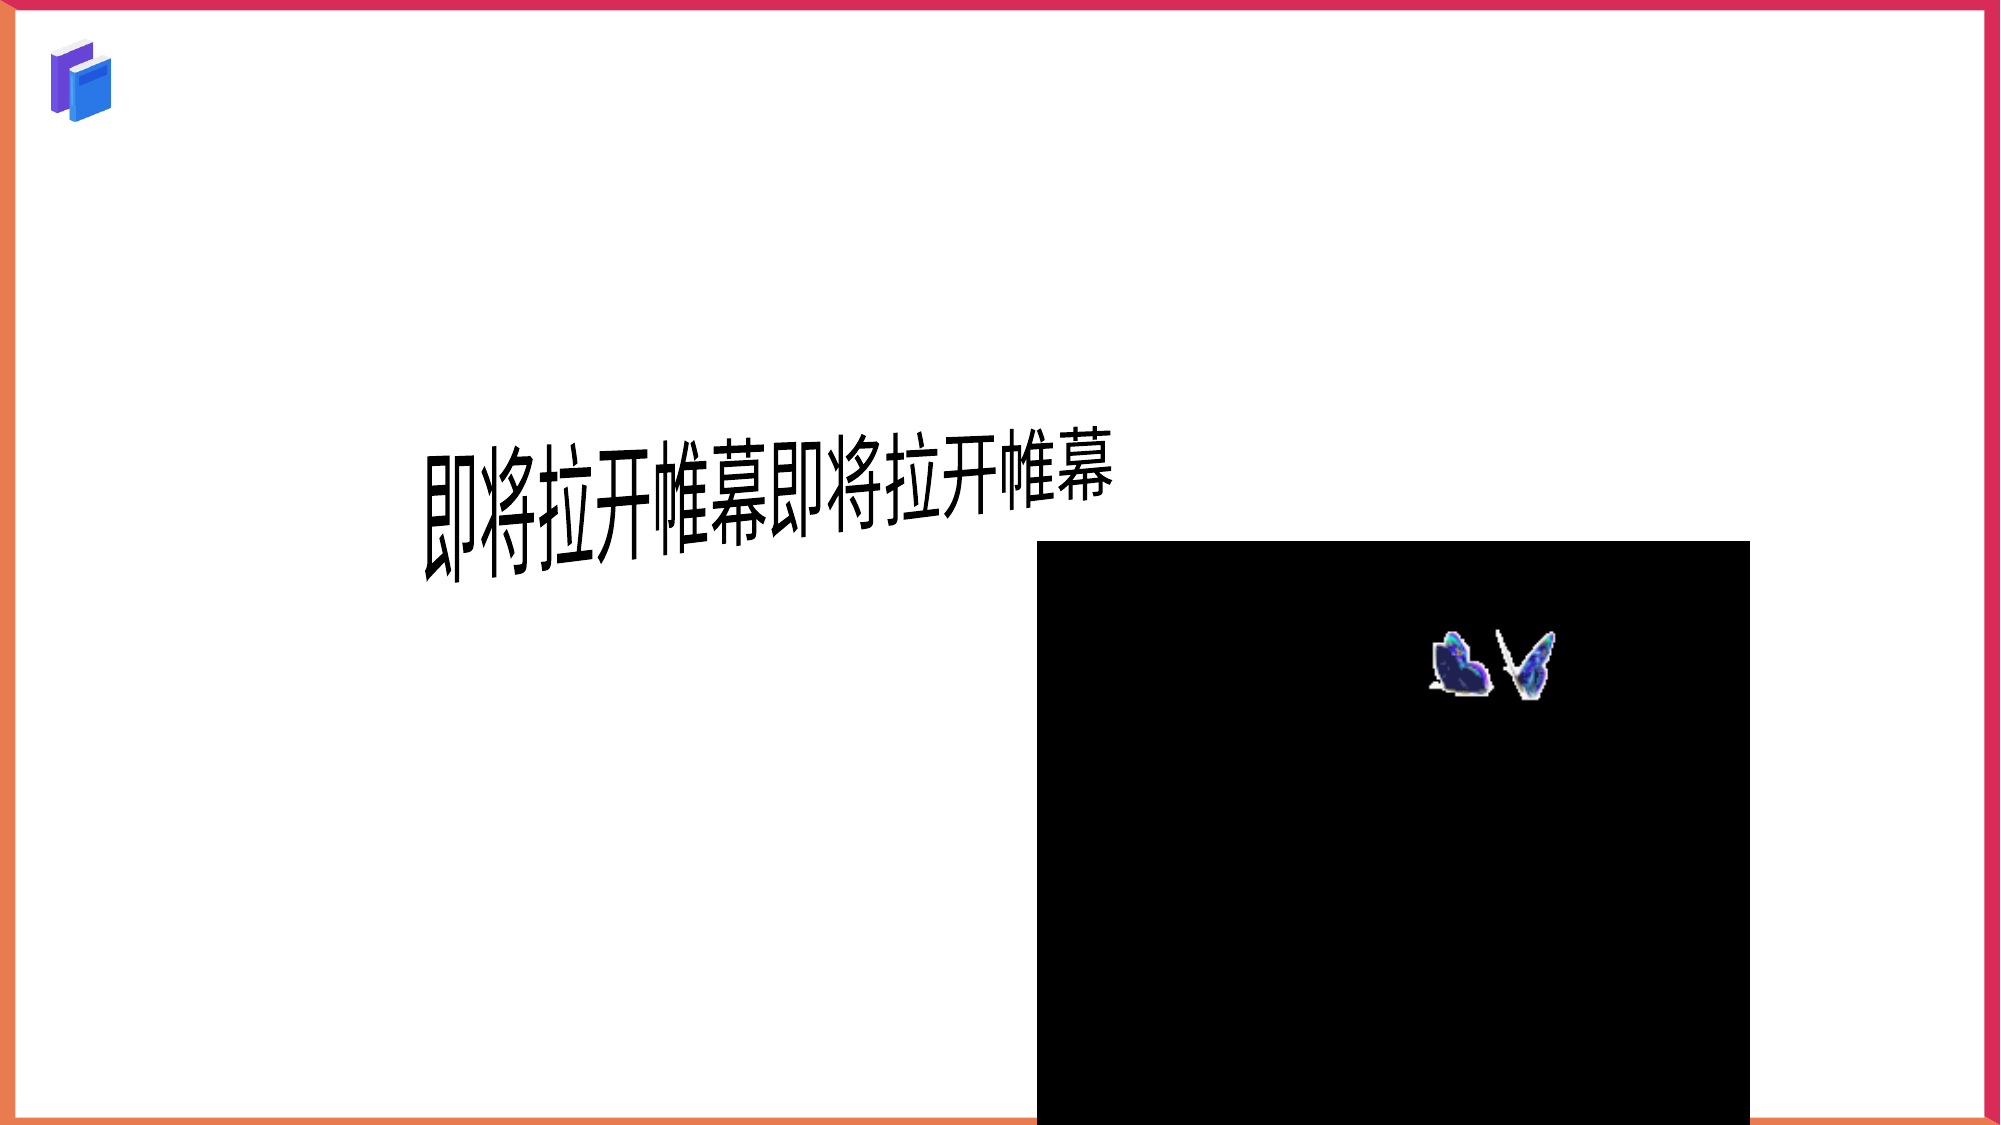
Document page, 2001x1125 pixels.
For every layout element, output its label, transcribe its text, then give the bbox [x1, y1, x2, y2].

picture [51, 38, 111, 122]
picture [1037, 541, 1750, 1125]
text_box 即将拉开帷幕即将拉开帷幕 [1002, 428, 1054, 511]
